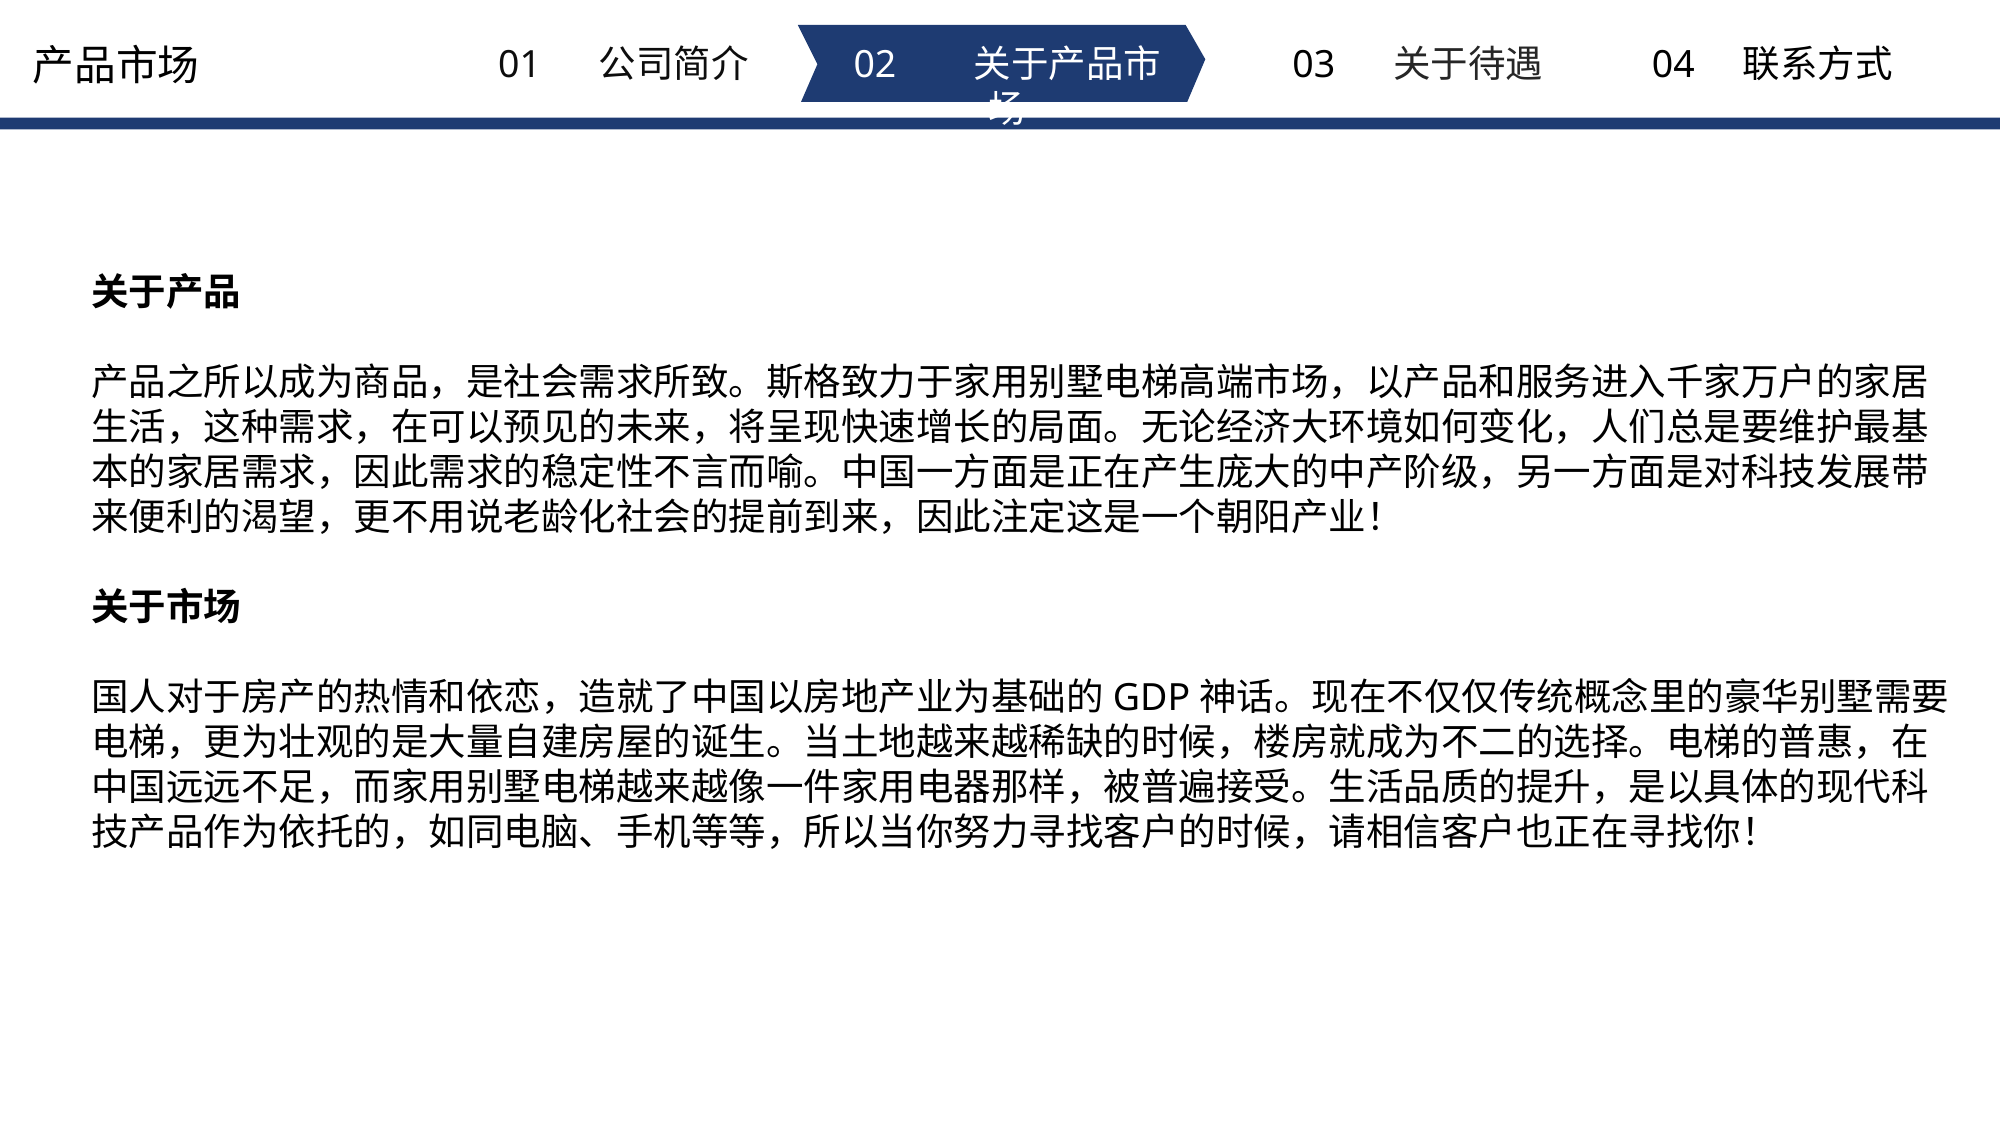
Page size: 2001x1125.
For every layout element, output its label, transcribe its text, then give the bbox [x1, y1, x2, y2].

text_box [796, 23, 1207, 103]
text_box 关于产品 产品之所以成为商品，是社会需求所致。斯格致力于家用别墅电梯高端市场，以产品和服务进入千家万户的家居生活，这种需求，在可以预见的未来，将呈现快速增长的局面。无论经济大环境如何变化，人们总是要维护最基本的家居需求，因此需求的稳定性不言而喻。中国一方面是正在产生庞大的中产阶级，另一方面是对科技发展带来便利的渴望，更不用说老龄化社会的提前到来，因此注定这是一个朝阳产业！ 关于市场 国人对于房产的热情和依恋，造就了中国以房地产业为基础的GDP神话。现在不仅仅传统概念里的豪华别墅需要电梯，更为壮观的是大量自建房屋的诞生。当土地越来越稀缺的时候，楼房就成为不二的选择。电梯的普惠，在中国远远不足，而家用别墅电梯越来越像一件家用电器那样，被普遍接受。生活品质的提升，是以具体的现代科技产品作为依托的，如同电脑、手机等等，所以当你努力寻找客户的时候，请相信客户也正在寻找你！ [76, 260, 1966, 861]
text_box 04 联系方式 [1602, 32, 1942, 93]
text_box 03 关于待遇 [1231, 32, 1602, 93]
text_box [1191, 117, 2000, 130]
text_box 01 公司简介 [482, 32, 765, 93]
text_box 产品市场 [17, 30, 432, 96]
text_box 02 关于产品市场 [824, 32, 1191, 138]
text_box [0, 117, 824, 130]
